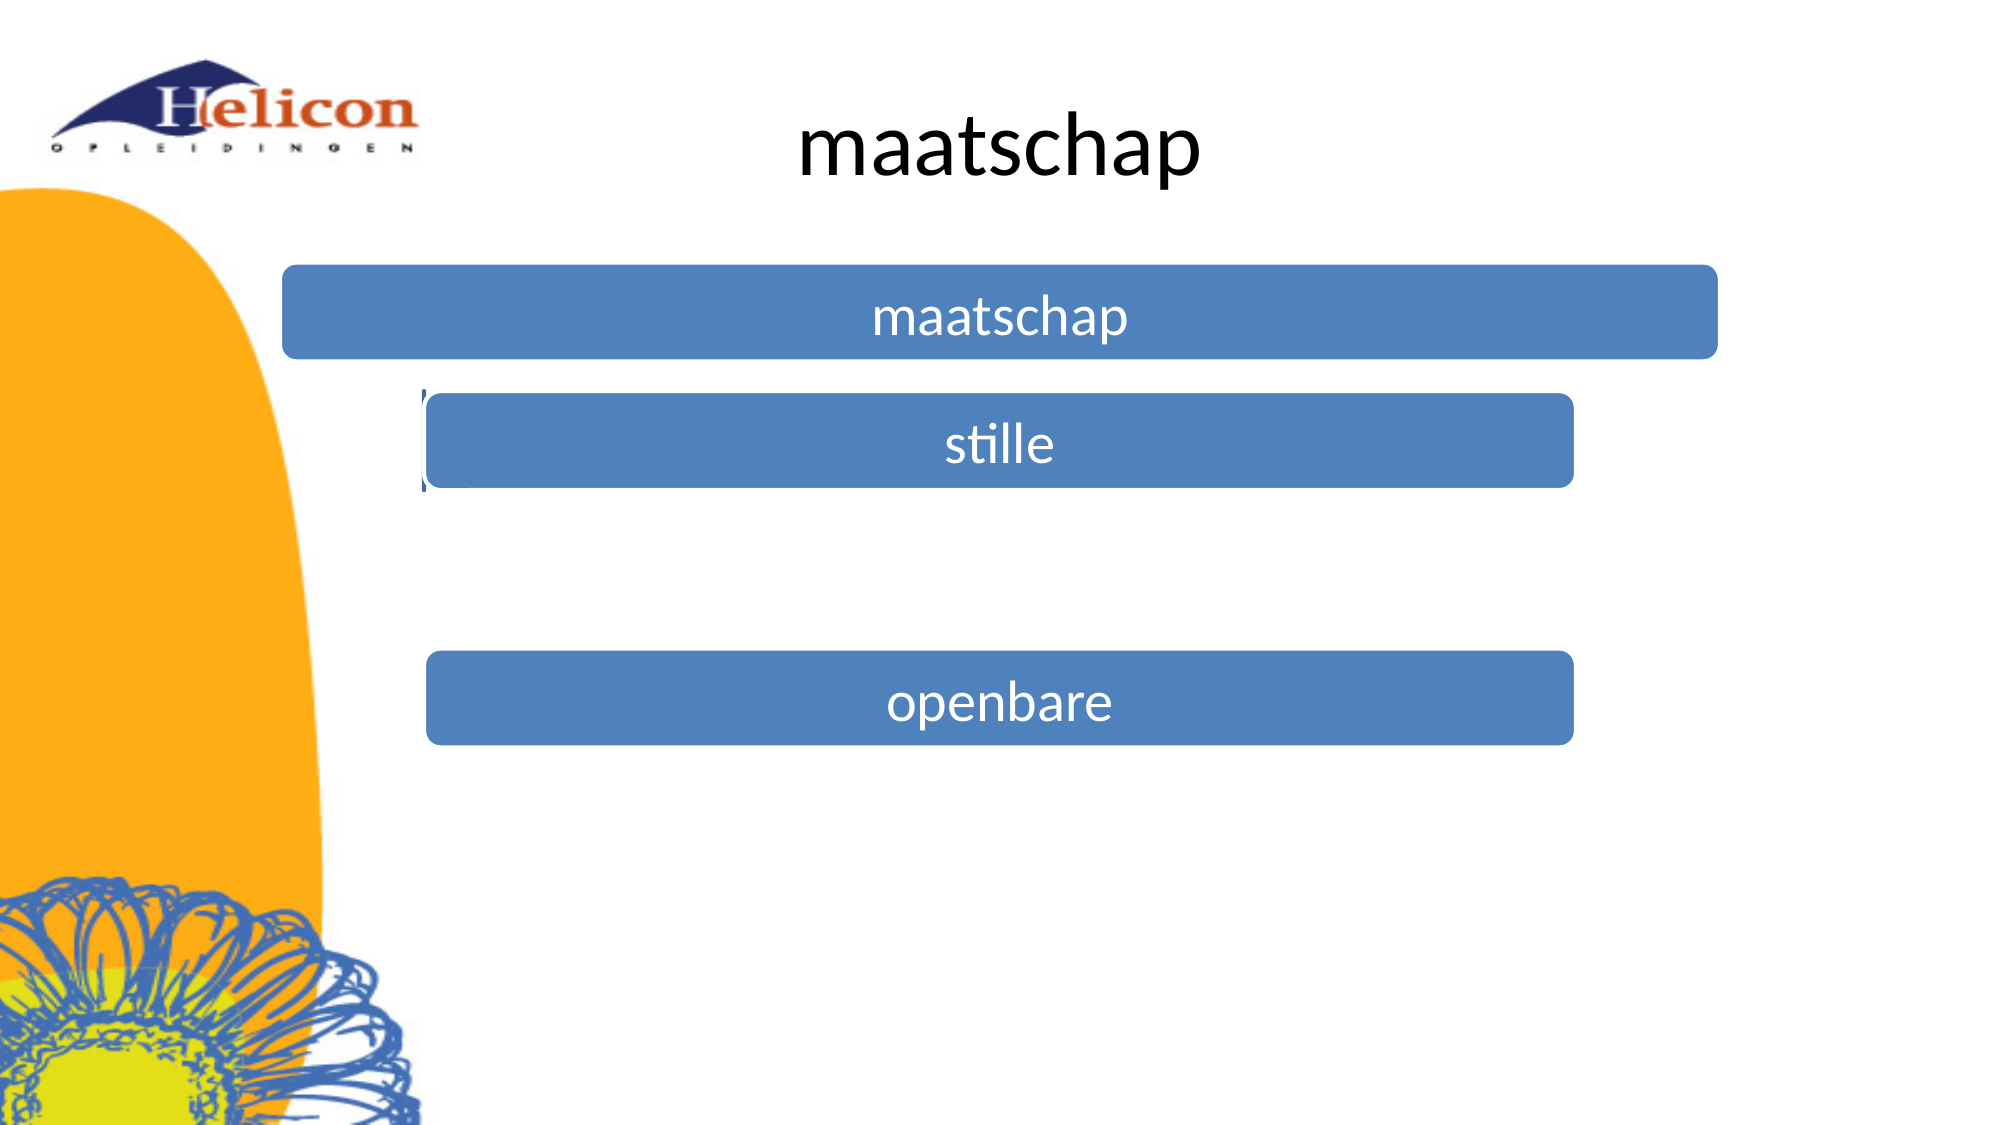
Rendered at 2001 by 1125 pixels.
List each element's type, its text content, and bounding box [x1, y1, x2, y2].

picture [0, 0, 2001, 1125]
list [99, 262, 1901, 1006]
title maatschap [99, 45, 1900, 233]
